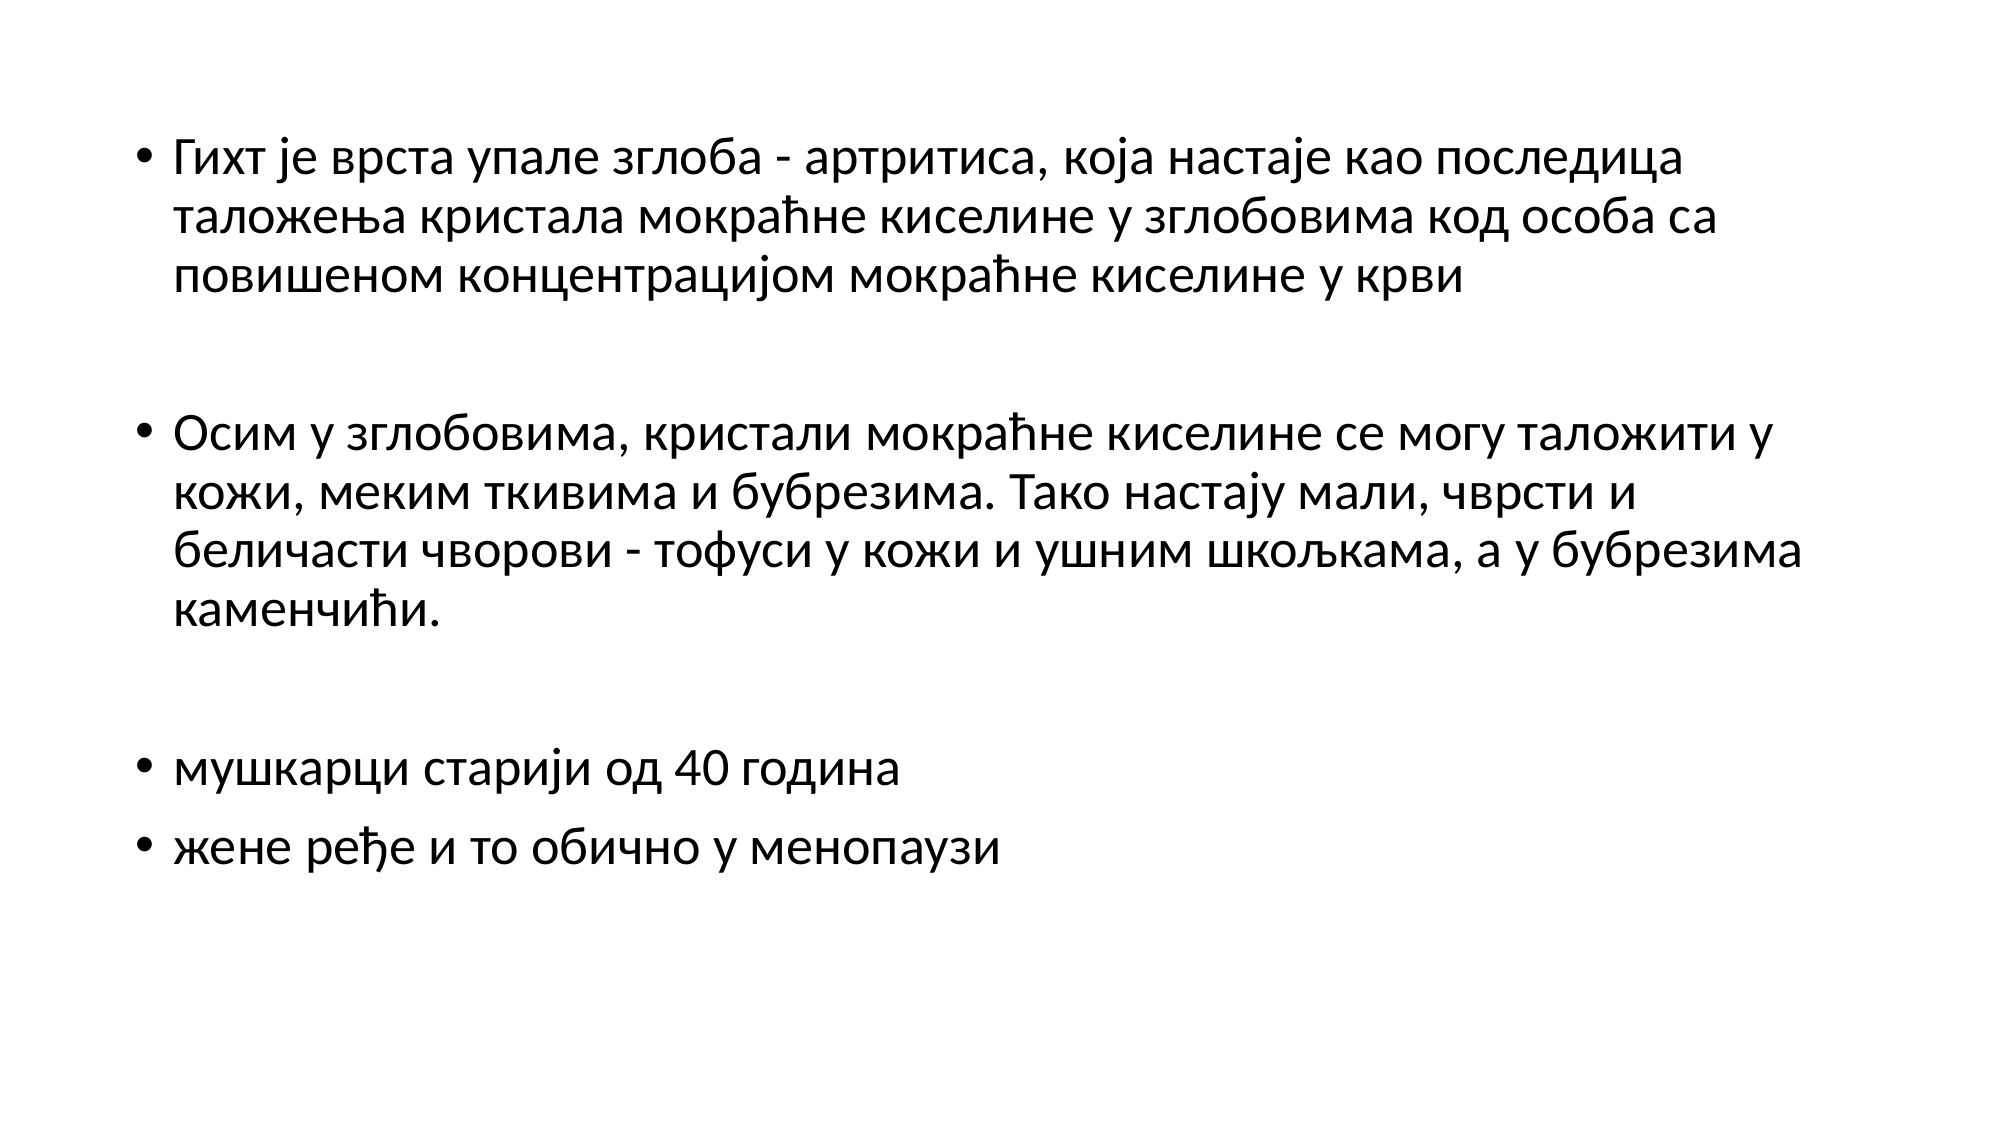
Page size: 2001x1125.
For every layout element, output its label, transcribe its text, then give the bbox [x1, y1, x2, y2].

list Гихт је врста упале зглоба - артритиса, која настаје као последица таложења кристала мокраћне киселине у зглобовима код особа са повишеном концентрацијом мокраћне киселине у крви Осим у зглобовима, кристали мокраћне киселине се могу таложити у кожи, меким ткивима и бубрезима. Тако настају мали, чврсти и беличасти чворови - тофуси у кожи и ушним шкољкама, а у бубрезима каменчићи. мушкарци старији од 40 година жене ређе и то обично у менопаузи [120, 120, 1846, 1007]
